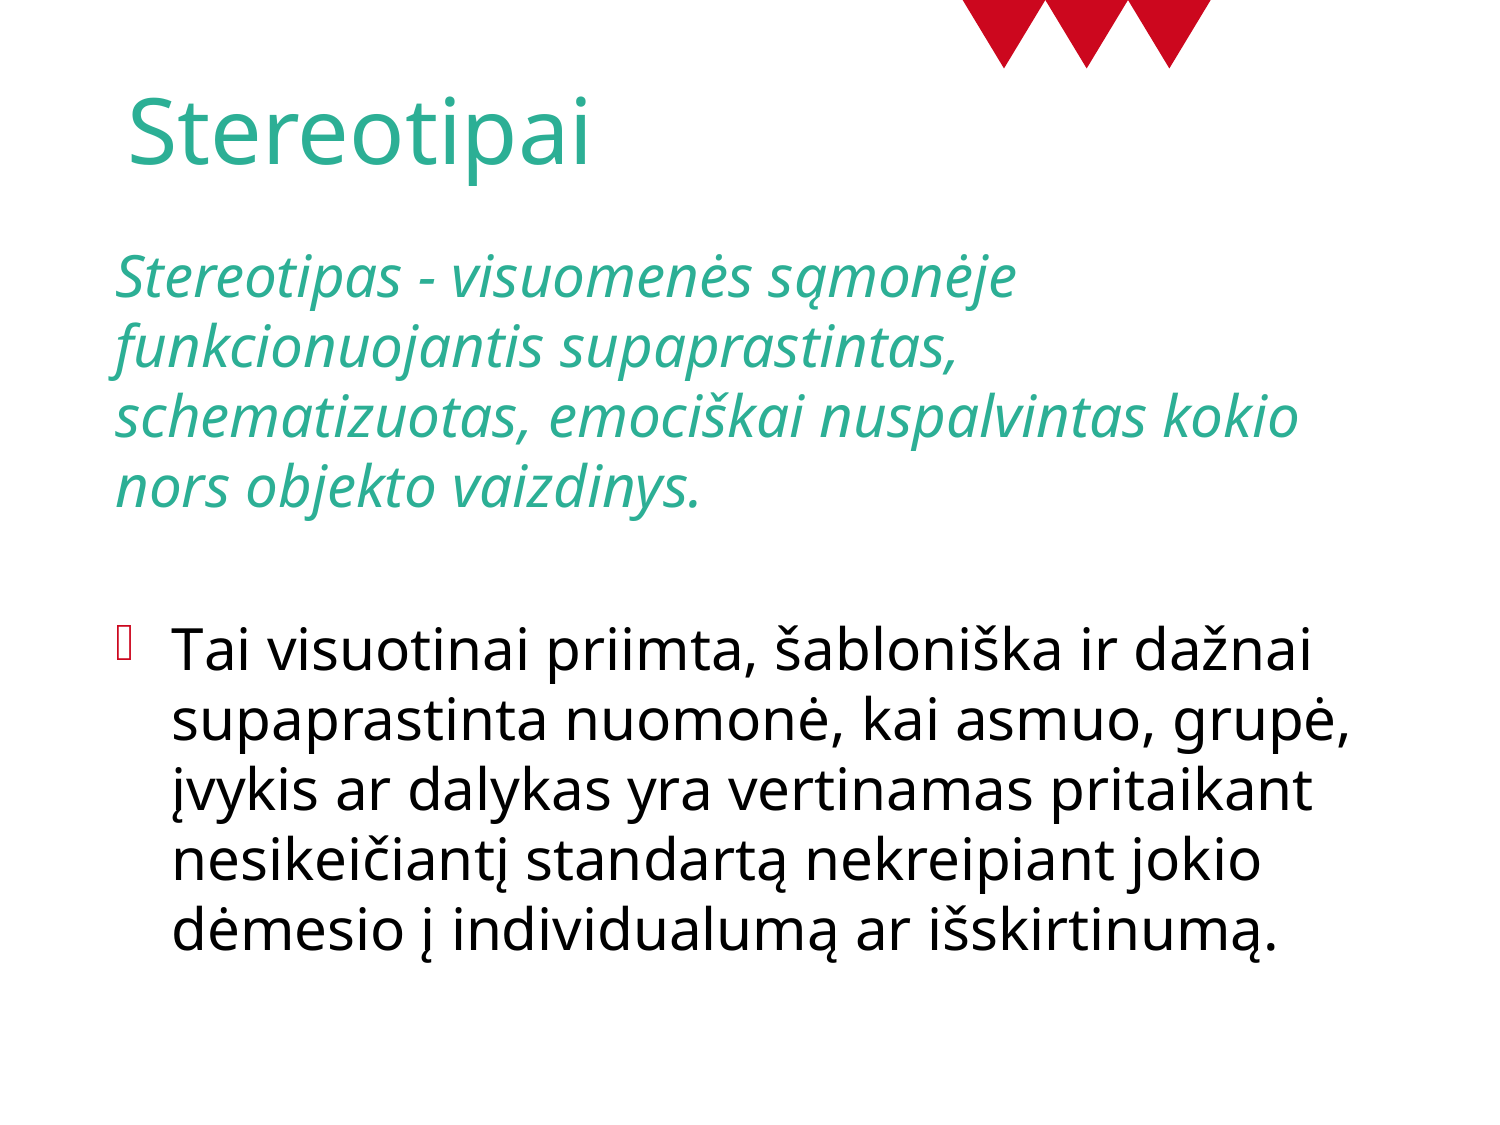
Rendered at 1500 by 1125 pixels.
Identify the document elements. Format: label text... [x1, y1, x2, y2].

title Stereotipai [112, 50, 1388, 205]
list Stereotipas - visuomenės sąmonėje funkcionuojantis supaprastintas, schematizuotas, emociškai nuspalvintas kokio nors objekto vaizdinys. Tai visuotinai priimta, šabloniška ir dažnai supaprastinta nuomonė, kai asmuo, grupė, įvykis ar dalykas yra vertinamas pritaikant nesikeičiantį standartą nekreipiant jokio dėmesio į individualumą ar išskirtinumą. [100, 231, 1400, 981]
